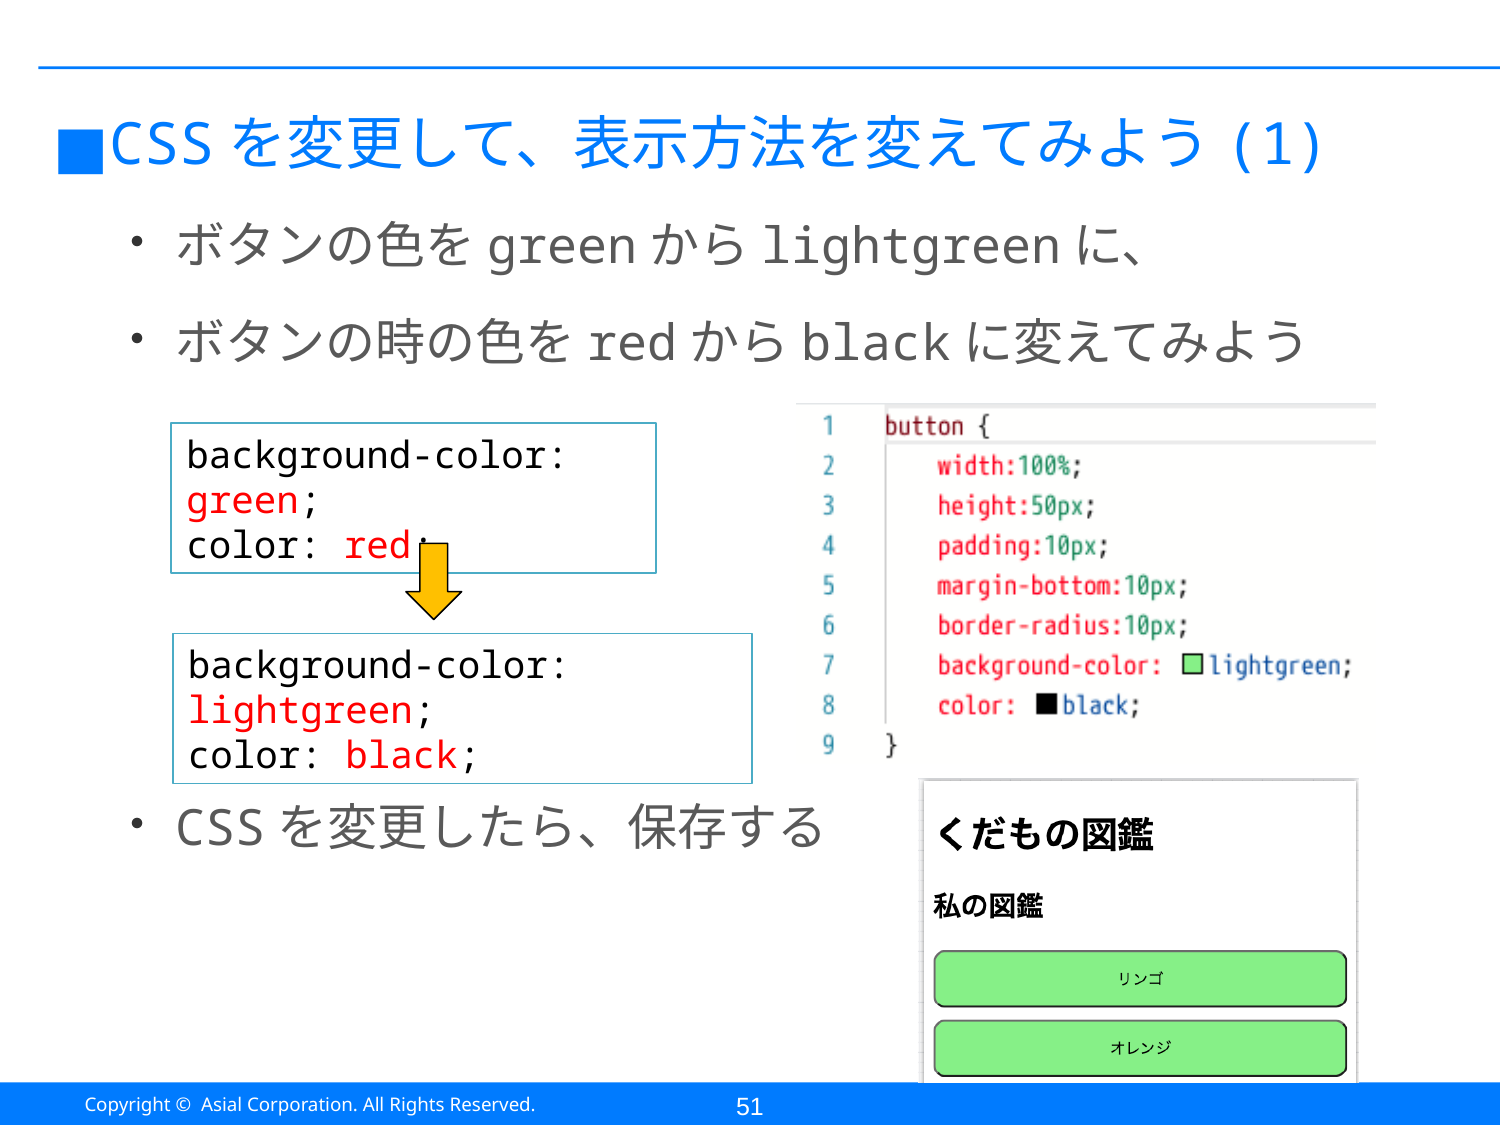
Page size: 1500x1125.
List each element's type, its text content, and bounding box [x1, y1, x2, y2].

picture [918, 778, 1359, 1083]
text_box [405, 543, 462, 620]
text_box background-color: green; color: red; [171, 423, 656, 574]
list CSSを変更して、表示方法を変えてみよう(1) ボタンの色をgreenからlightgreenに、 ボタンの時の色をredからblackに変えてみよう CSSを変更したら、保存する [38, 84, 1459, 988]
slide_number 51 [581, 1075, 919, 1125]
text_box background-color: lightgreen; color: black; [172, 633, 753, 784]
picture [796, 403, 1377, 764]
